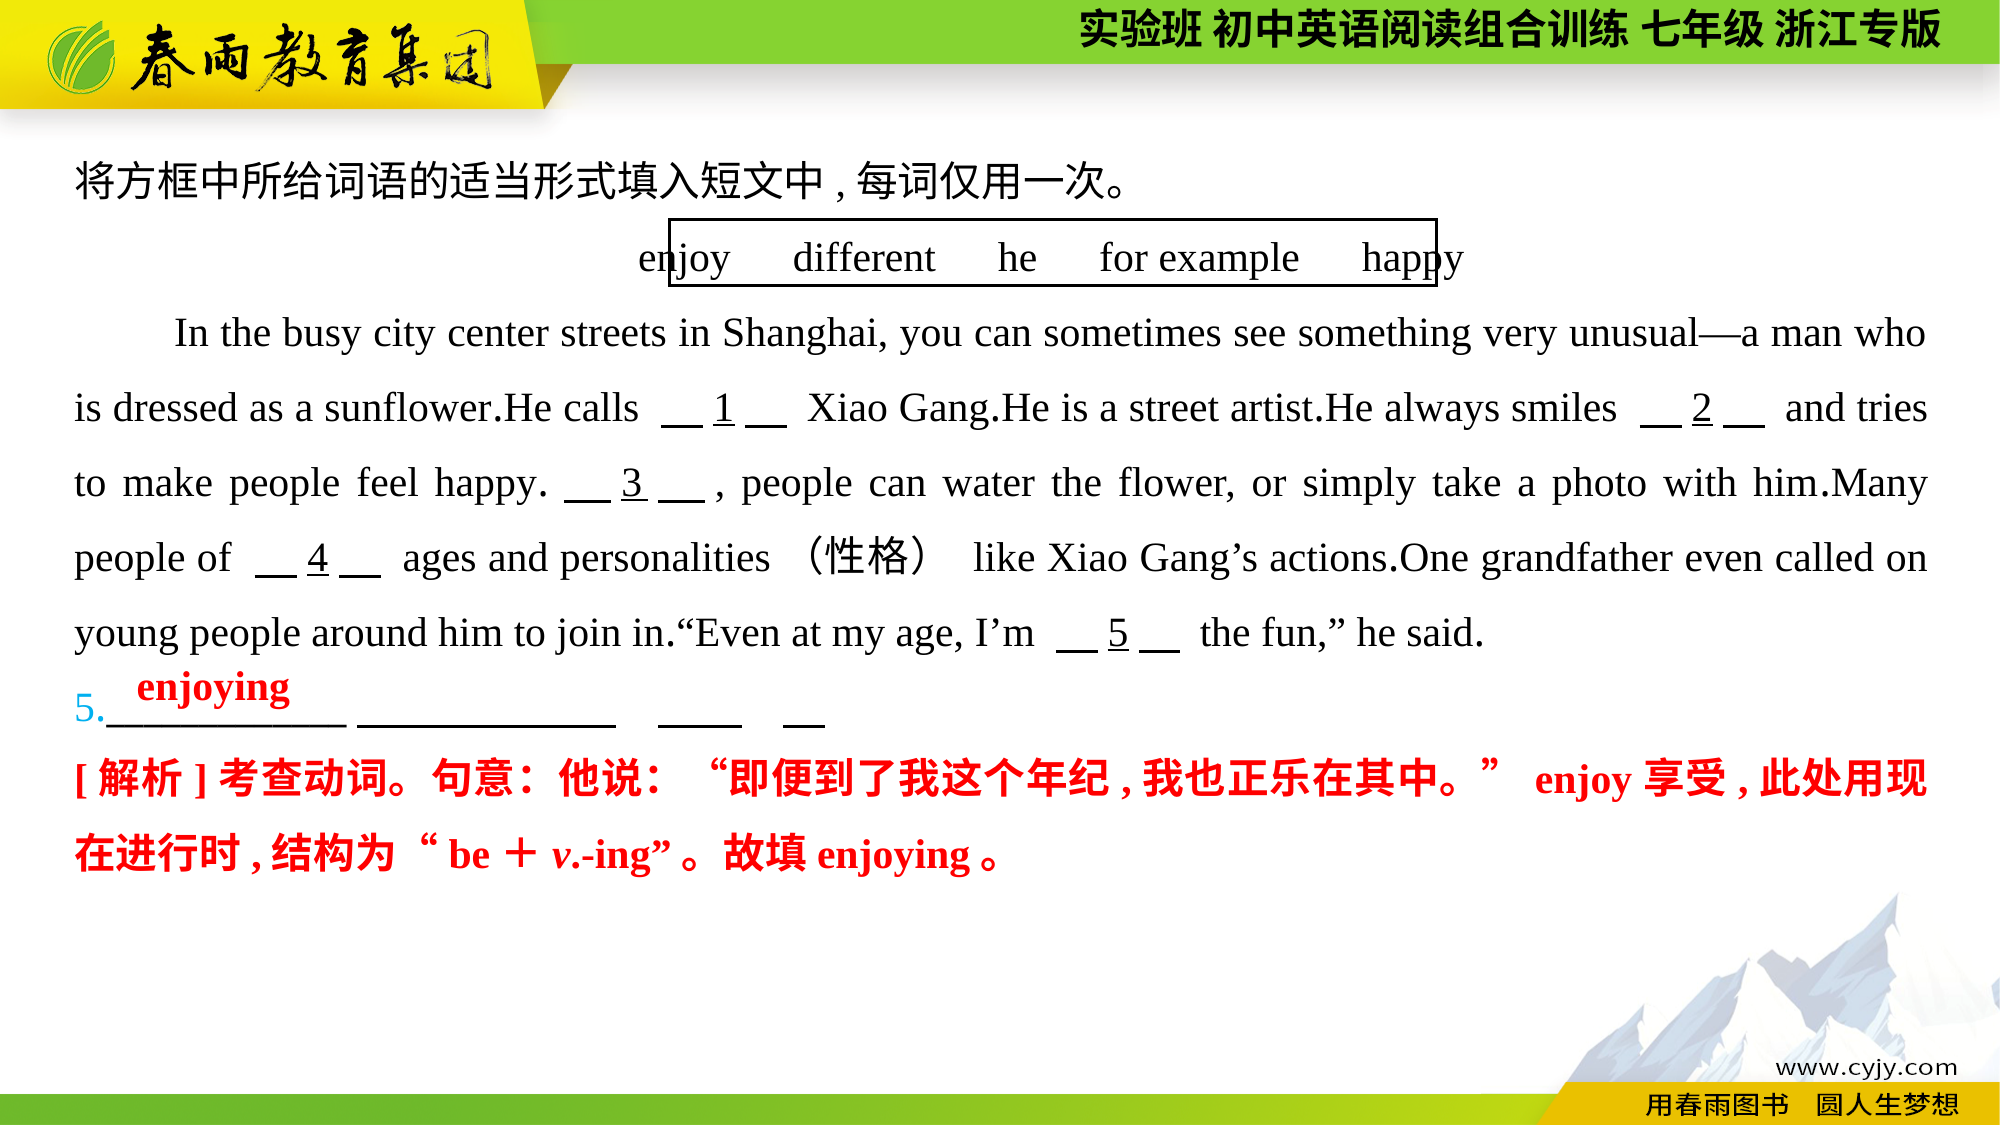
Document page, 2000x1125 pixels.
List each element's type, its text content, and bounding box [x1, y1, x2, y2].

text_box [解析]考查动词。句意：他说：“即便到了我这个年纪,我也正乐在其中。”enjoy享受,此处用现在进行时,结构为“be＋v.-ing”。故填enjoying。 [59, 719, 1944, 885]
list 将方框中所给词语的适当形式填入短文中,每词仅用一次。 enjoy different he for example happy In the busy city center streets in Shanghai, you can sometimes see something very unusual—a man who is dressed as a sunflower.He calls 1 Xiao Gang.He is a street artist.He always smiles 2 and tries to make people feel happy. 3 , people can water the flower, or simply take a photo with him.Many people of 4 ages and personalities（性格） like Xiao Gang’s actions.One grandfather even called on young people around him to join in.“Even at my age, I’m 5 the fun,” he said. 5._____________ [59, 122, 1944, 719]
text_box [669, 219, 1437, 286]
text_box enjoying [121, 651, 306, 717]
picture [0, 0, 2000, 1125]
